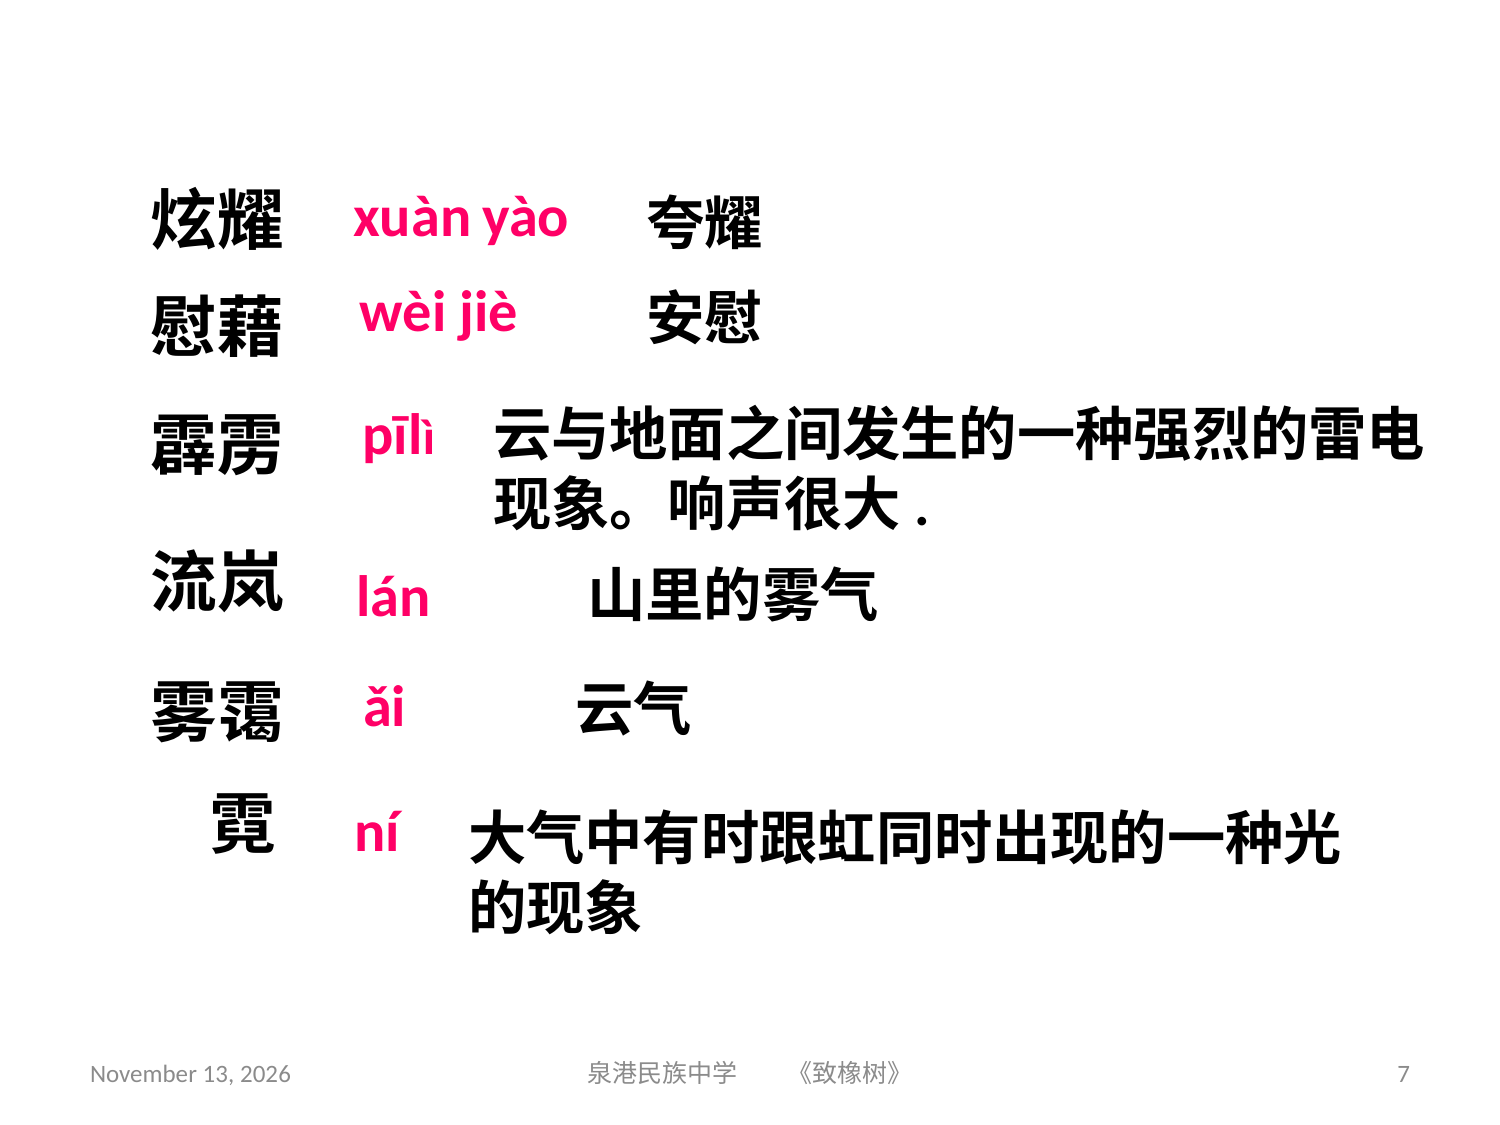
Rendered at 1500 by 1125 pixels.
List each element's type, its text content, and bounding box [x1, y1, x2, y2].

text_box 大气中有时跟虹同时出现的一种光的现象 [453, 793, 1412, 949]
text_box pīlì [347, 388, 451, 474]
text_box lán [341, 550, 446, 636]
text_box ǎi [348, 660, 502, 746]
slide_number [75, 1042, 425, 1103]
text_box xuàn yào [338, 170, 585, 256]
text_box 云与地面之间发生的一种强烈的雷电现象。响声很大. [478, 389, 1447, 545]
text_box 云气 [561, 664, 1164, 750]
text_box 雾霭 [135, 662, 313, 757]
text_box 霹雳 [135, 395, 372, 490]
text_box ní [339, 786, 415, 871]
text_box 山里的雾气 [572, 550, 939, 636]
text_box wèi jiè [344, 265, 533, 351]
text_box 慰藉 [135, 277, 384, 372]
footer 泉港民族中学 《致橡树》 [512, 1042, 988, 1103]
text_box 夸耀 [631, 178, 833, 264]
text_box 霓 [195, 774, 292, 870]
text_box 安慰 [631, 273, 869, 359]
text_box 炫耀 [135, 170, 408, 266]
slide_number 7 [1074, 1042, 1425, 1103]
text_box 流岚 [135, 532, 431, 627]
